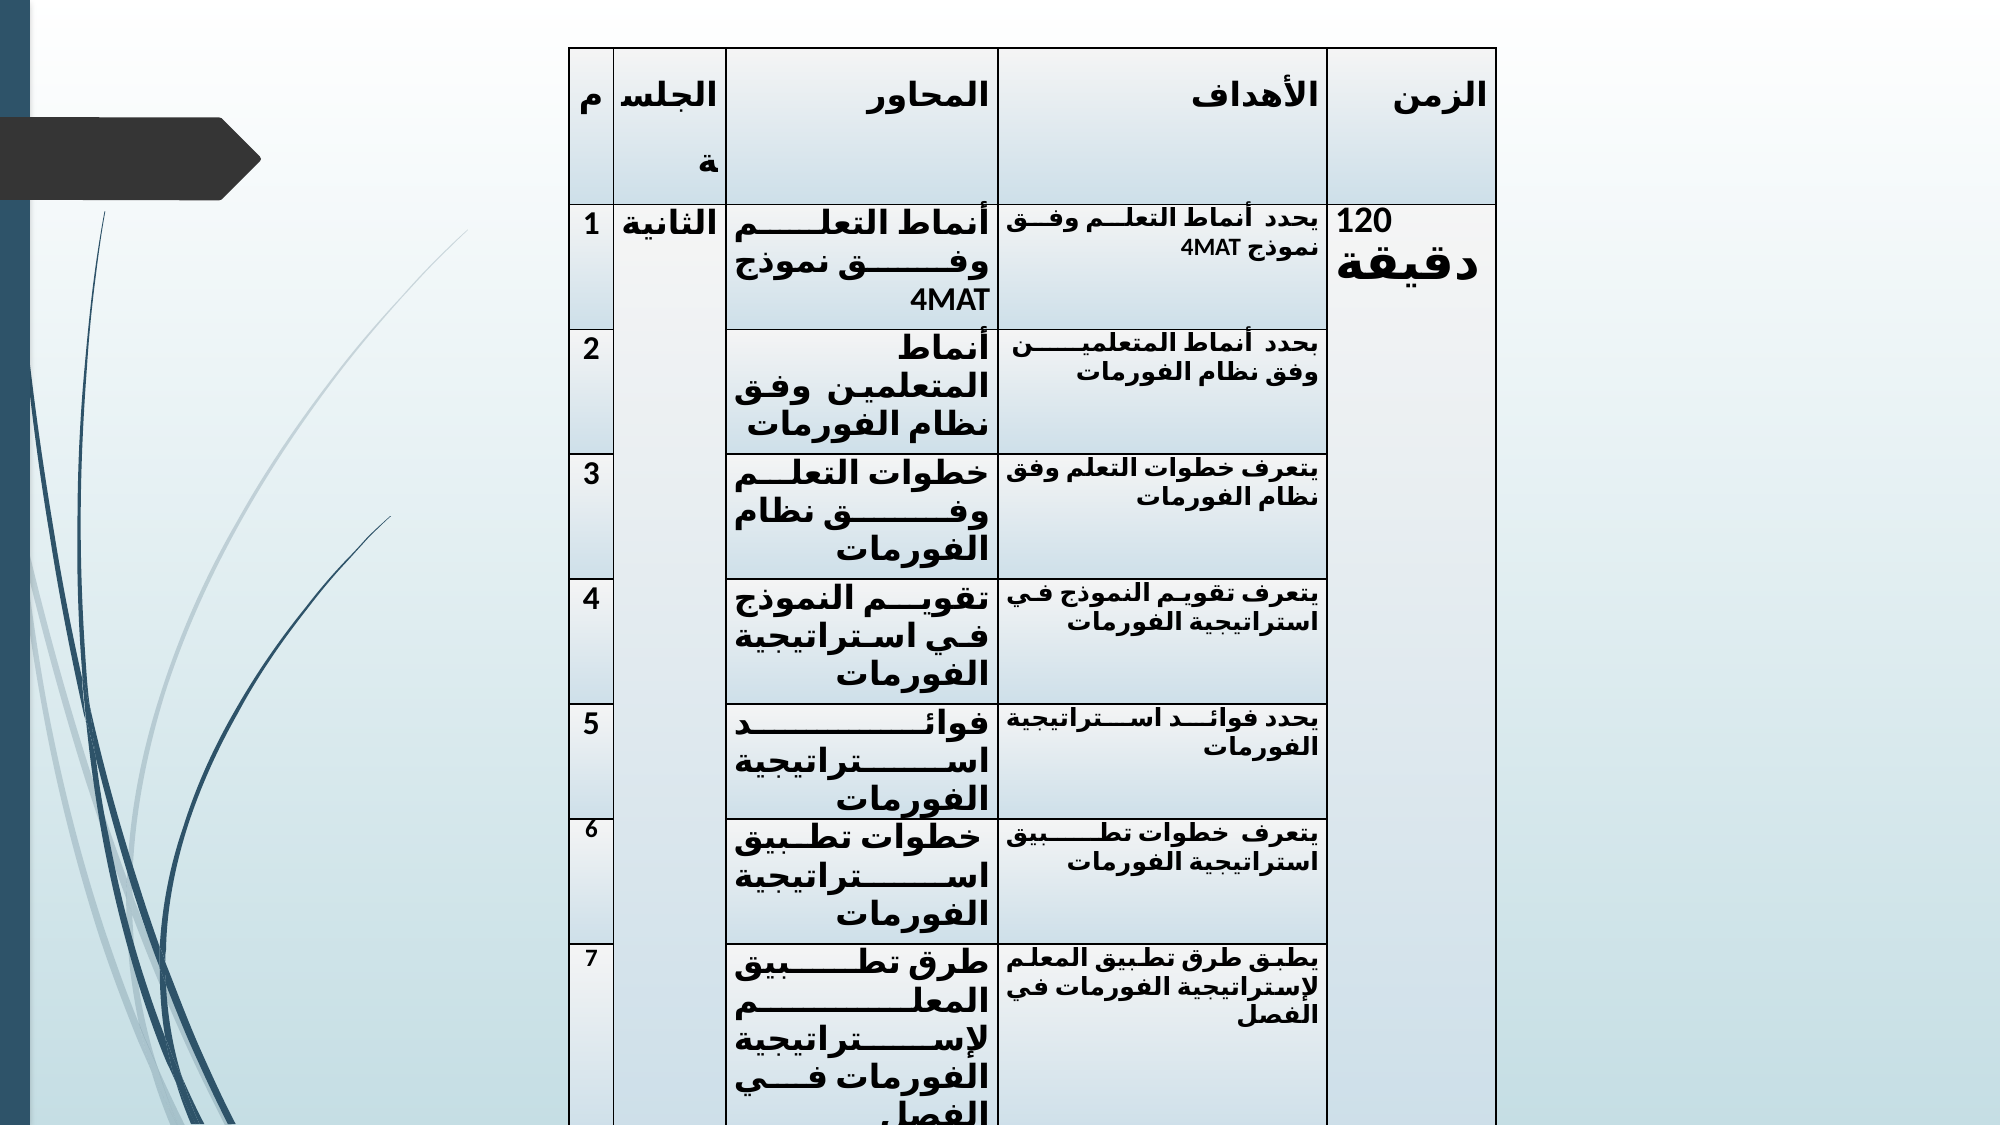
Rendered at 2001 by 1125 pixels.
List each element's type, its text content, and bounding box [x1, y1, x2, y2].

table_header م [570, 49, 613, 204]
table_cell 6 [570, 820, 613, 943]
table_cell أنماط التعلم وفق نموذج 4MAT [727, 205, 997, 329]
table_cell 2 [570, 330, 613, 453]
table_cell 5 [570, 705, 613, 818]
table_cell الثانية [614, 205, 725, 1125]
table_cell بحدد أنماط المتعلمين وفق نظام الفورمات [999, 330, 1326, 453]
table_cell يتعرف خطوات التعلم وفق نظام الفورمات [999, 455, 1326, 578]
table_cell خطوات التعلم وفق نظام الفورمات [727, 455, 997, 578]
table_cell فوائد استراتيجية الفورمات [727, 705, 997, 818]
table_cell تقويم النموذج في استراتيجية الفورمات [727, 580, 997, 703]
table_header الأهداف [999, 49, 1326, 204]
table_cell يحدد فوائد استراتيجية الفورمات [999, 705, 1326, 818]
table_cell 7 [570, 945, 613, 1125]
table_cell يتعرف خطوات تطبيق استراتيجية الفورمات [999, 820, 1326, 943]
table_cell طرق تطبيق المعلم لإستراتيجية الفورمات في الفصل [727, 945, 997, 1125]
table_header المحاور [727, 49, 997, 204]
table_header الزمن [1328, 49, 1495, 204]
table_cell 3 [570, 455, 613, 578]
table_cell 4 [570, 580, 613, 703]
table_cell يطبق طرق تطبيق المعلم لإستراتيجية الفورمات في الفصل [999, 945, 1326, 1125]
table_header الجلسة [614, 49, 725, 204]
table_cell 120 دقيقة [1328, 205, 1495, 1125]
table_cell خطوات تطبيق استراتيجية الفورمات [727, 820, 997, 943]
table_cell يحدد أنماط التعلم وفق نموذج 4MAT [999, 205, 1326, 329]
table_cell 1 [570, 205, 613, 329]
table_cell يتعرف تقويم النموذج في استراتيجية الفورمات [999, 580, 1326, 703]
table_cell أنماط المتعلمين وفق نظام الفورمات [727, 330, 997, 453]
